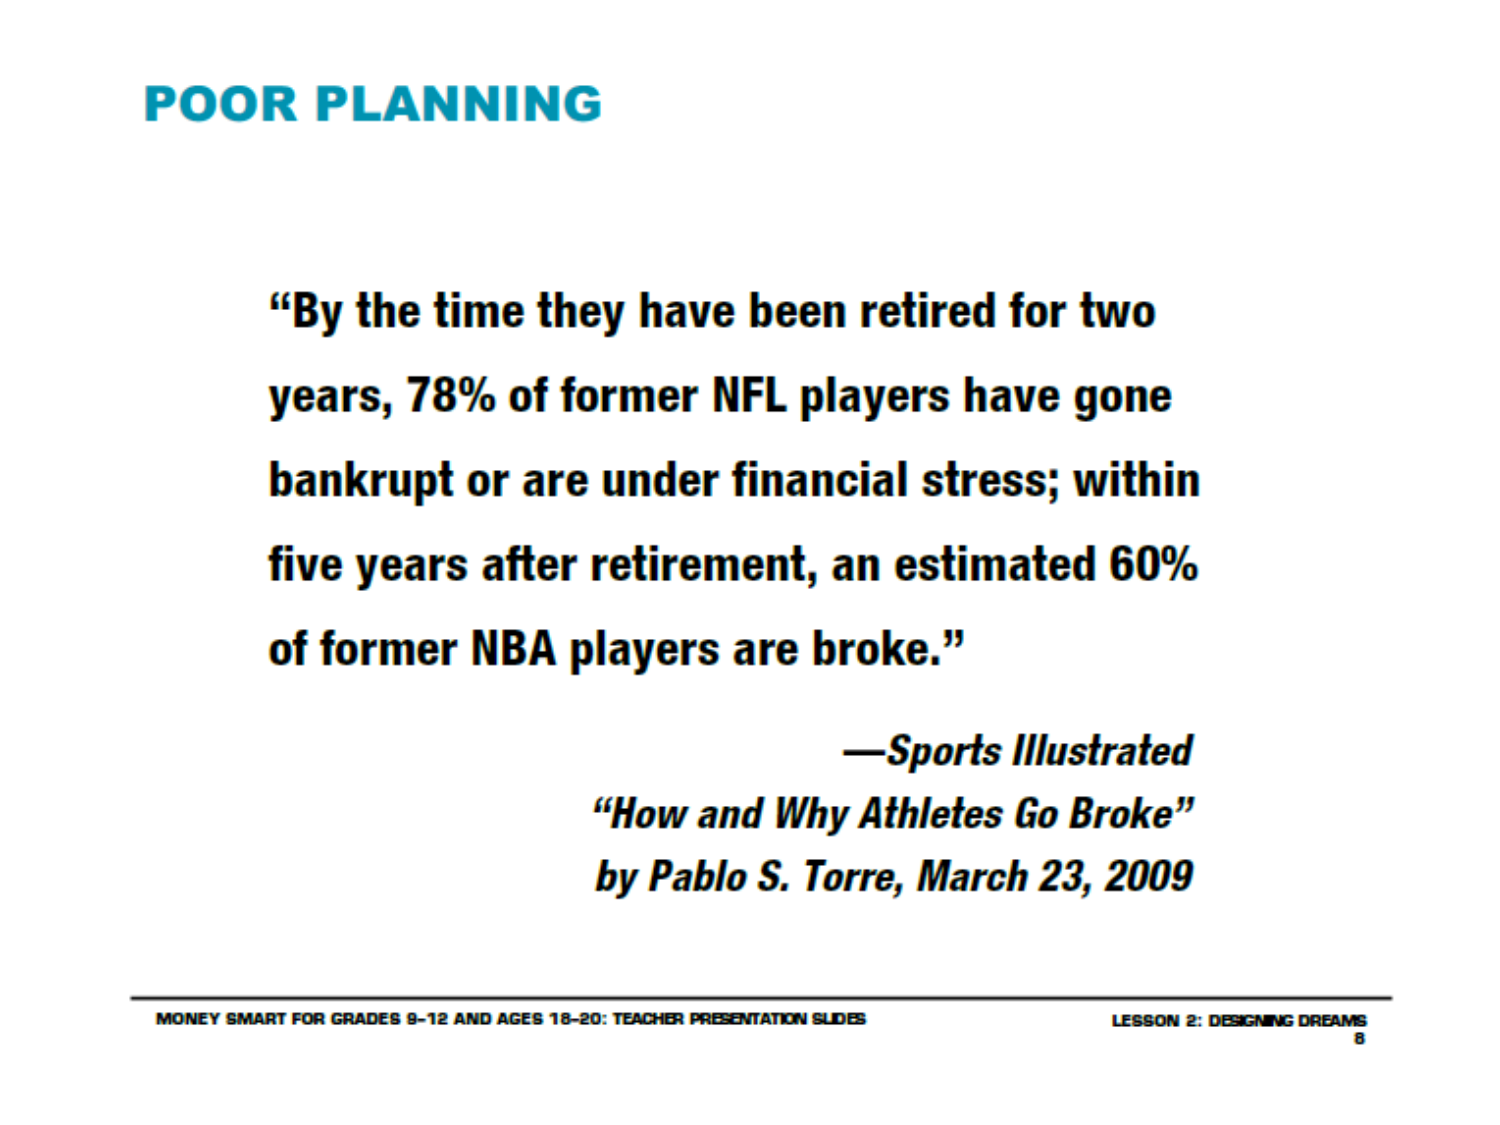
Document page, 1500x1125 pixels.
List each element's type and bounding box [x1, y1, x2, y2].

picture [87, 33, 1426, 1082]
